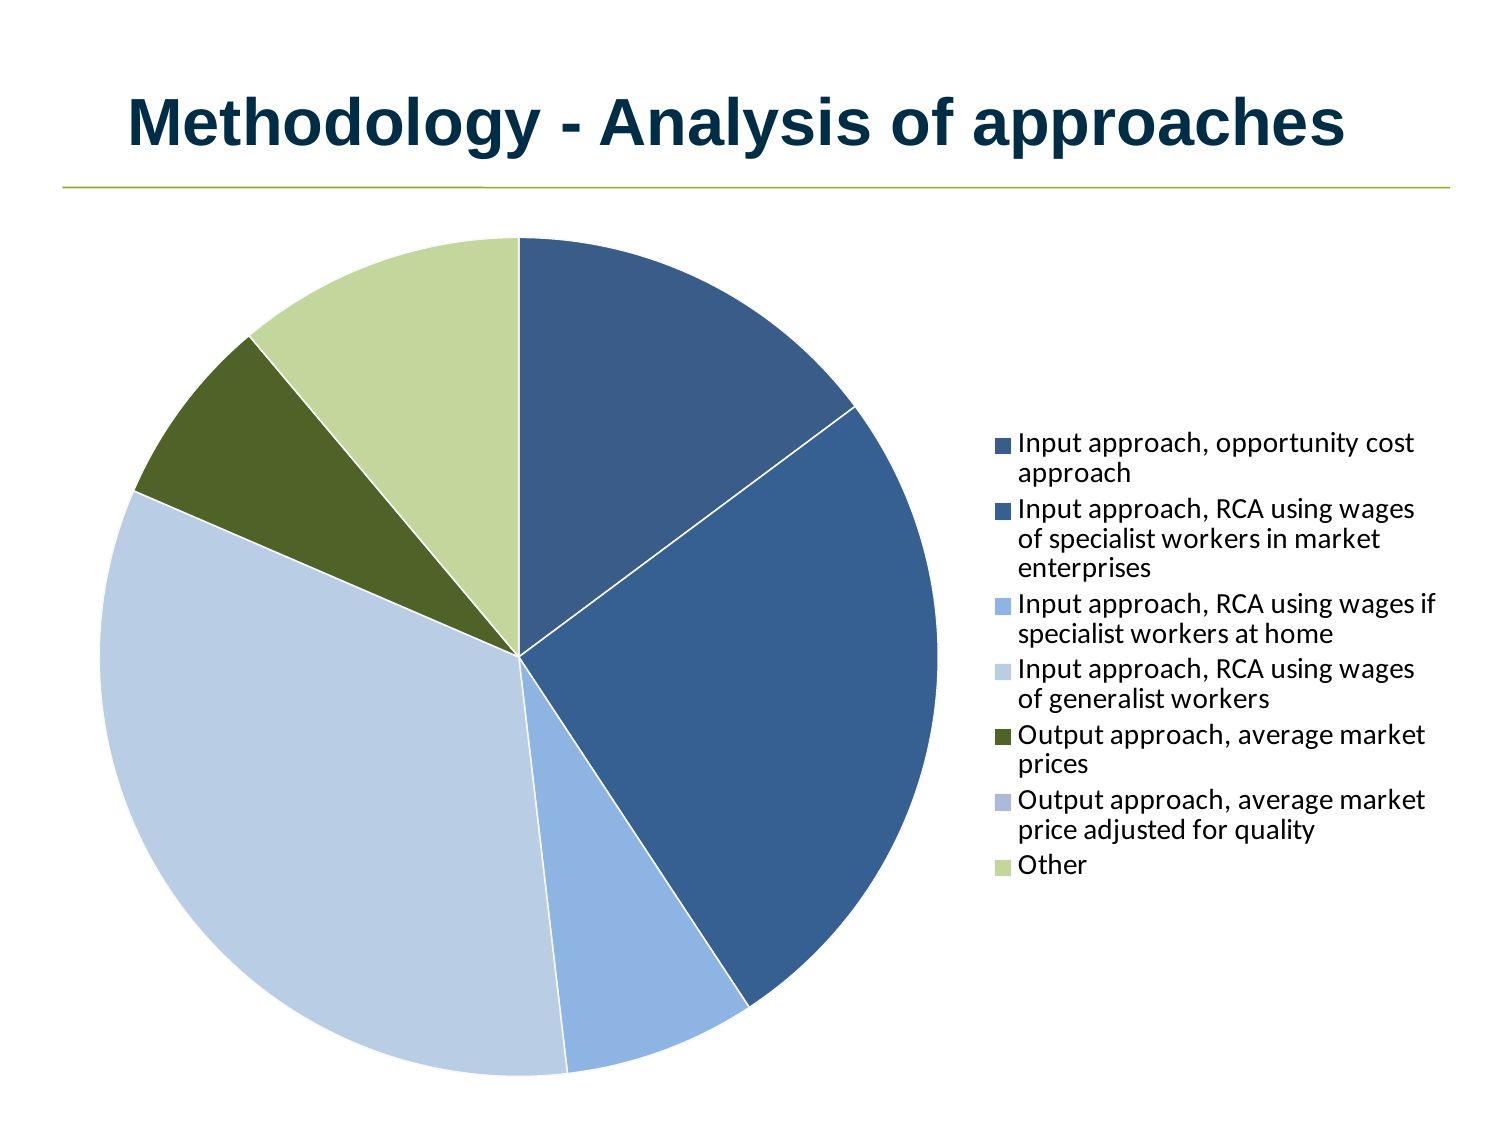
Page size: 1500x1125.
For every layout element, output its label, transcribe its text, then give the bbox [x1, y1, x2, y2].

title Methodology - Analysis of approaches [112, 24, 1388, 213]
chart [52, 219, 1459, 1095]
